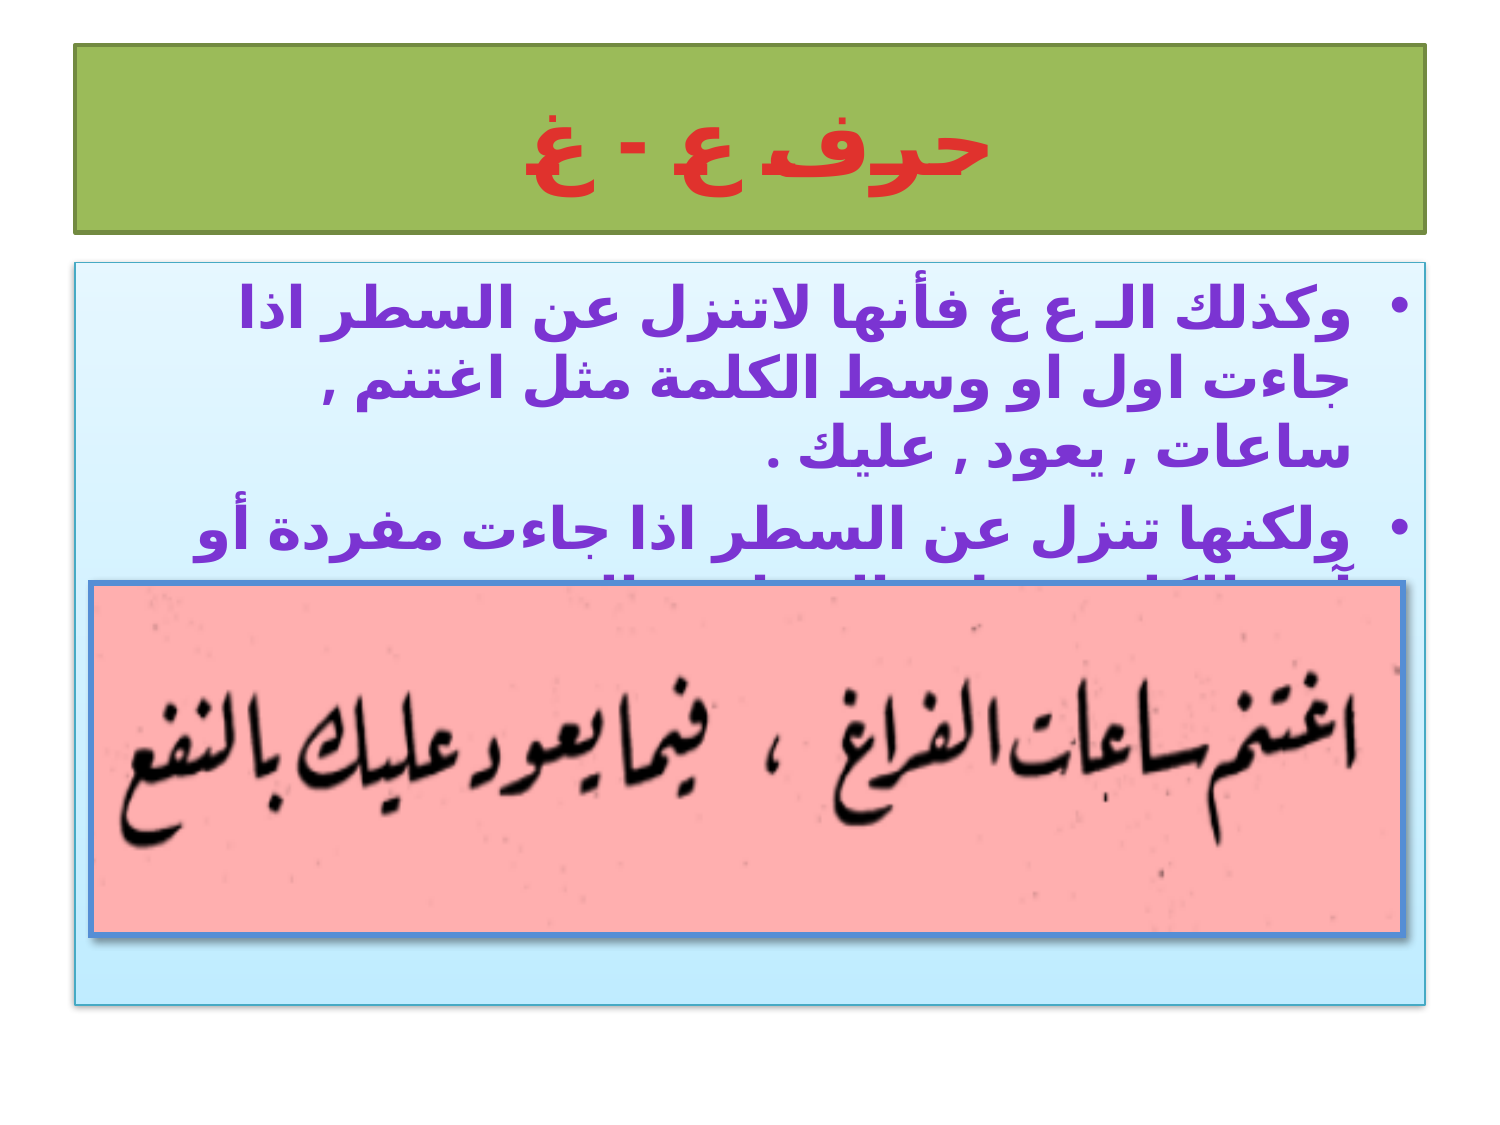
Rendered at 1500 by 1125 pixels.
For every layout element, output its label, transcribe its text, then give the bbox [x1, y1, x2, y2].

list وكذلك الـ ع غ فأنها لاتنزل عن السطر اذا جاءت اول او وسط الكلمة مثل اغتنم , ساعات , يعود , عليك . ولكنها تنزل عن السطر اذا جاءت مفردة أو آخر الكلمة مثل : الفراغ , بالنفع . [74, 262, 1426, 1006]
picture [94, 585, 1400, 932]
title حرف ع - غ [73, 43, 1427, 235]
